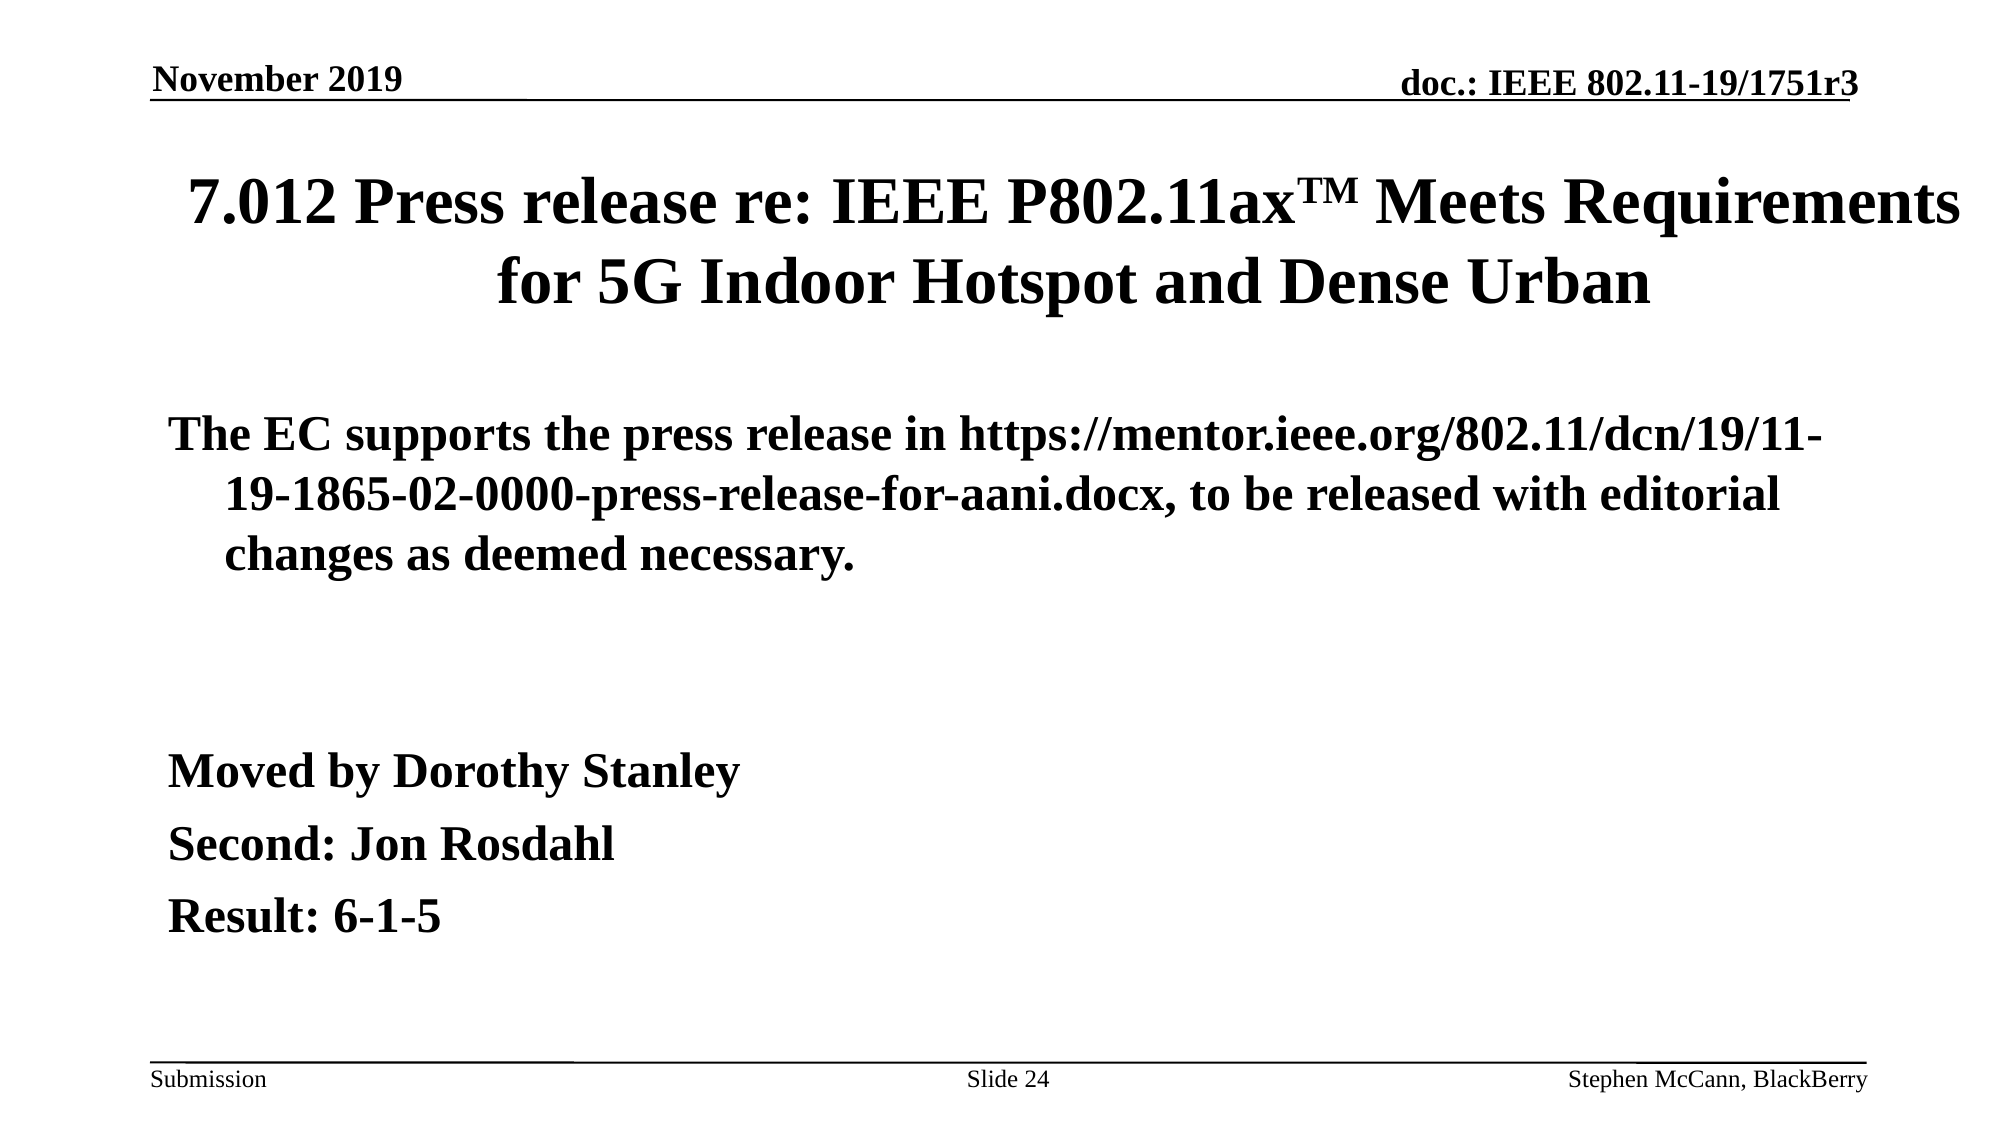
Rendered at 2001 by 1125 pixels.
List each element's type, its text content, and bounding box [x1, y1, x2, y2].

slide_number Slide 24 [950, 1061, 1067, 1123]
footer Stephen McCann, BlackBerry [1171, 1061, 1869, 1093]
title 7.012 Press release re: IEEE P802.11axTM Meets Requirements for 5G Indoor Hotspot and Dense Urban [149, 149, 2000, 325]
list The EC supports the press release in https://mentor.ieee.org/802.11/dcn/19/11-19-1865-02-0000-press-release-for-aani.docx, to be released with editorial changes as deemed necessary. Moved by Dorothy Stanley Second: Jon Rosdahl Result: 6-1-5 [152, 392, 1853, 1035]
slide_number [152, 54, 563, 100]
